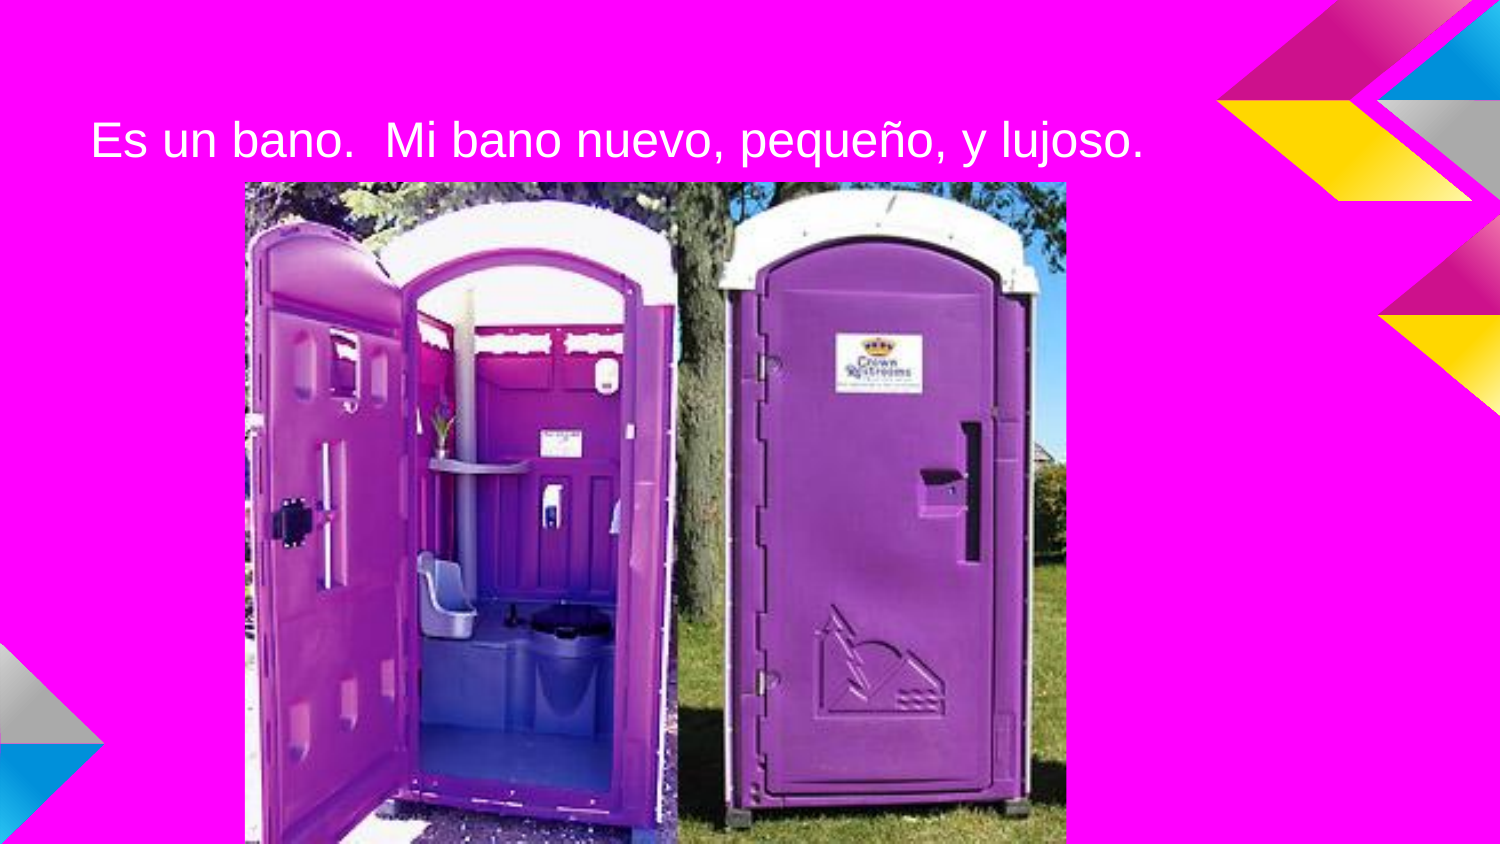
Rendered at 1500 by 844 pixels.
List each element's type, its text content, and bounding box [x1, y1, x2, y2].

text_box [244, 182, 1067, 844]
title Es un bano. Mi bano nuevo, pequeño, y lujoso. [75, 41, 1204, 183]
